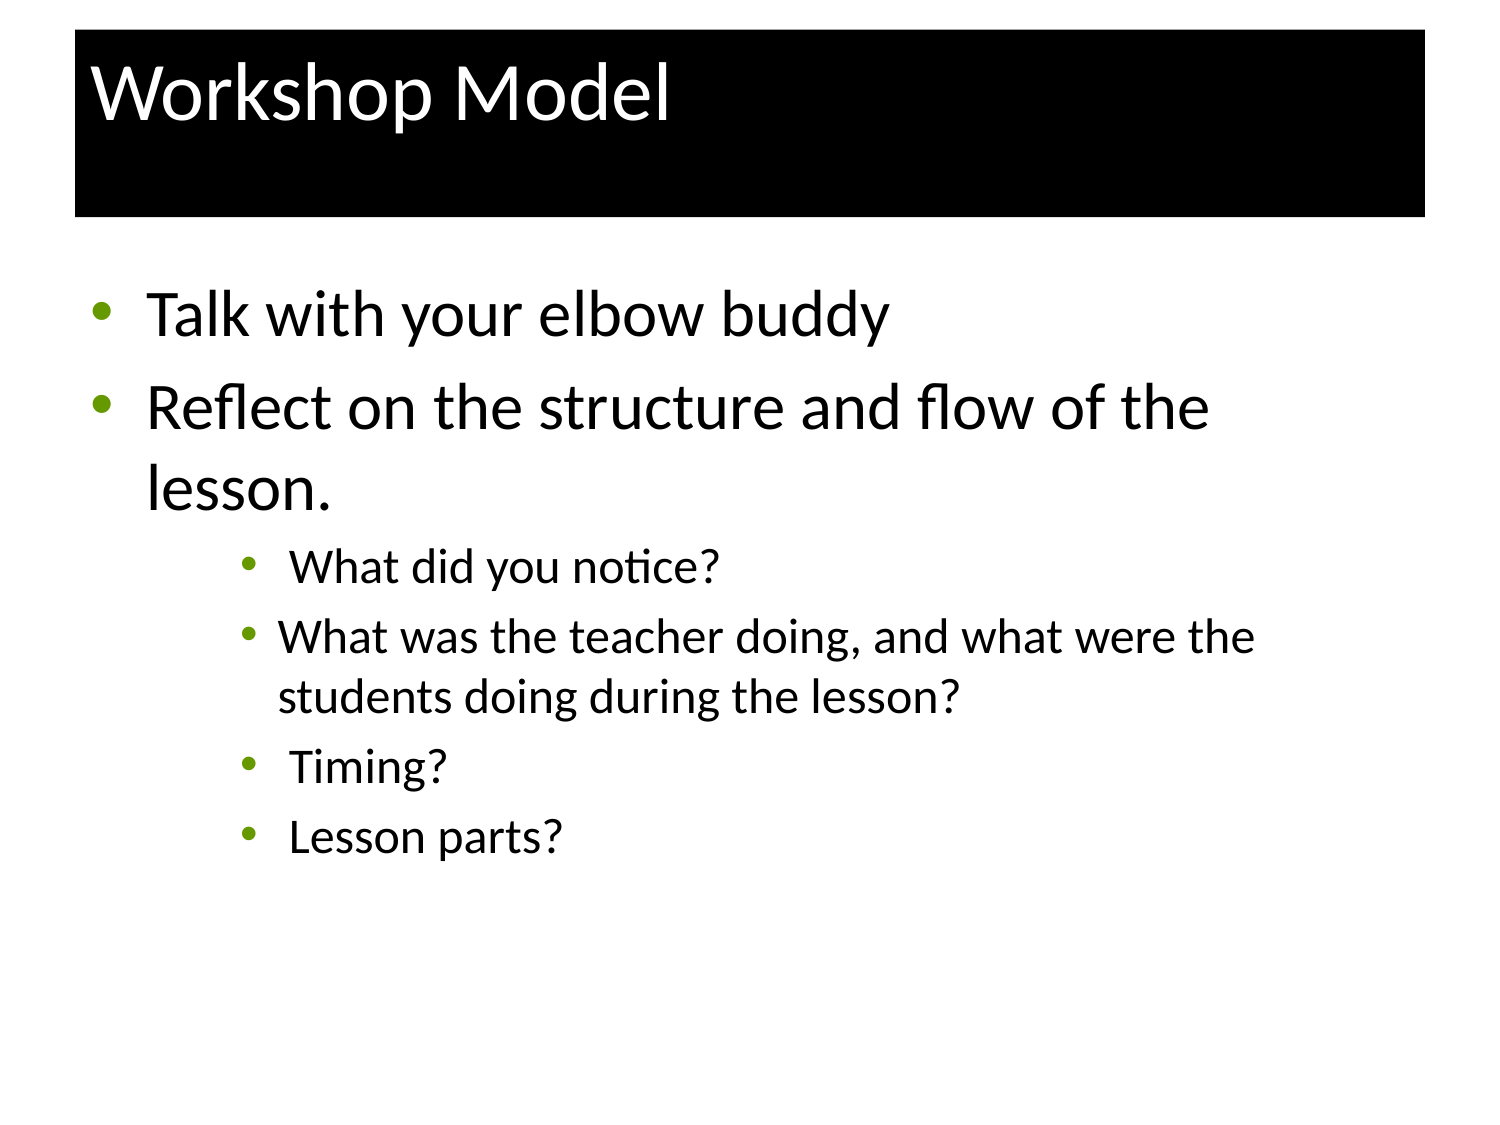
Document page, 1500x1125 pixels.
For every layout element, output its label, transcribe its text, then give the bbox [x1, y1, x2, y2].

title Workshop Model [75, 29, 1425, 218]
list Talk with your elbow buddy Reflect on the structure and flow of the lesson. What did you notice? What was the teacher doing, and what were the students doing during the lesson? Timing? Lesson parts? [75, 262, 1425, 1005]
